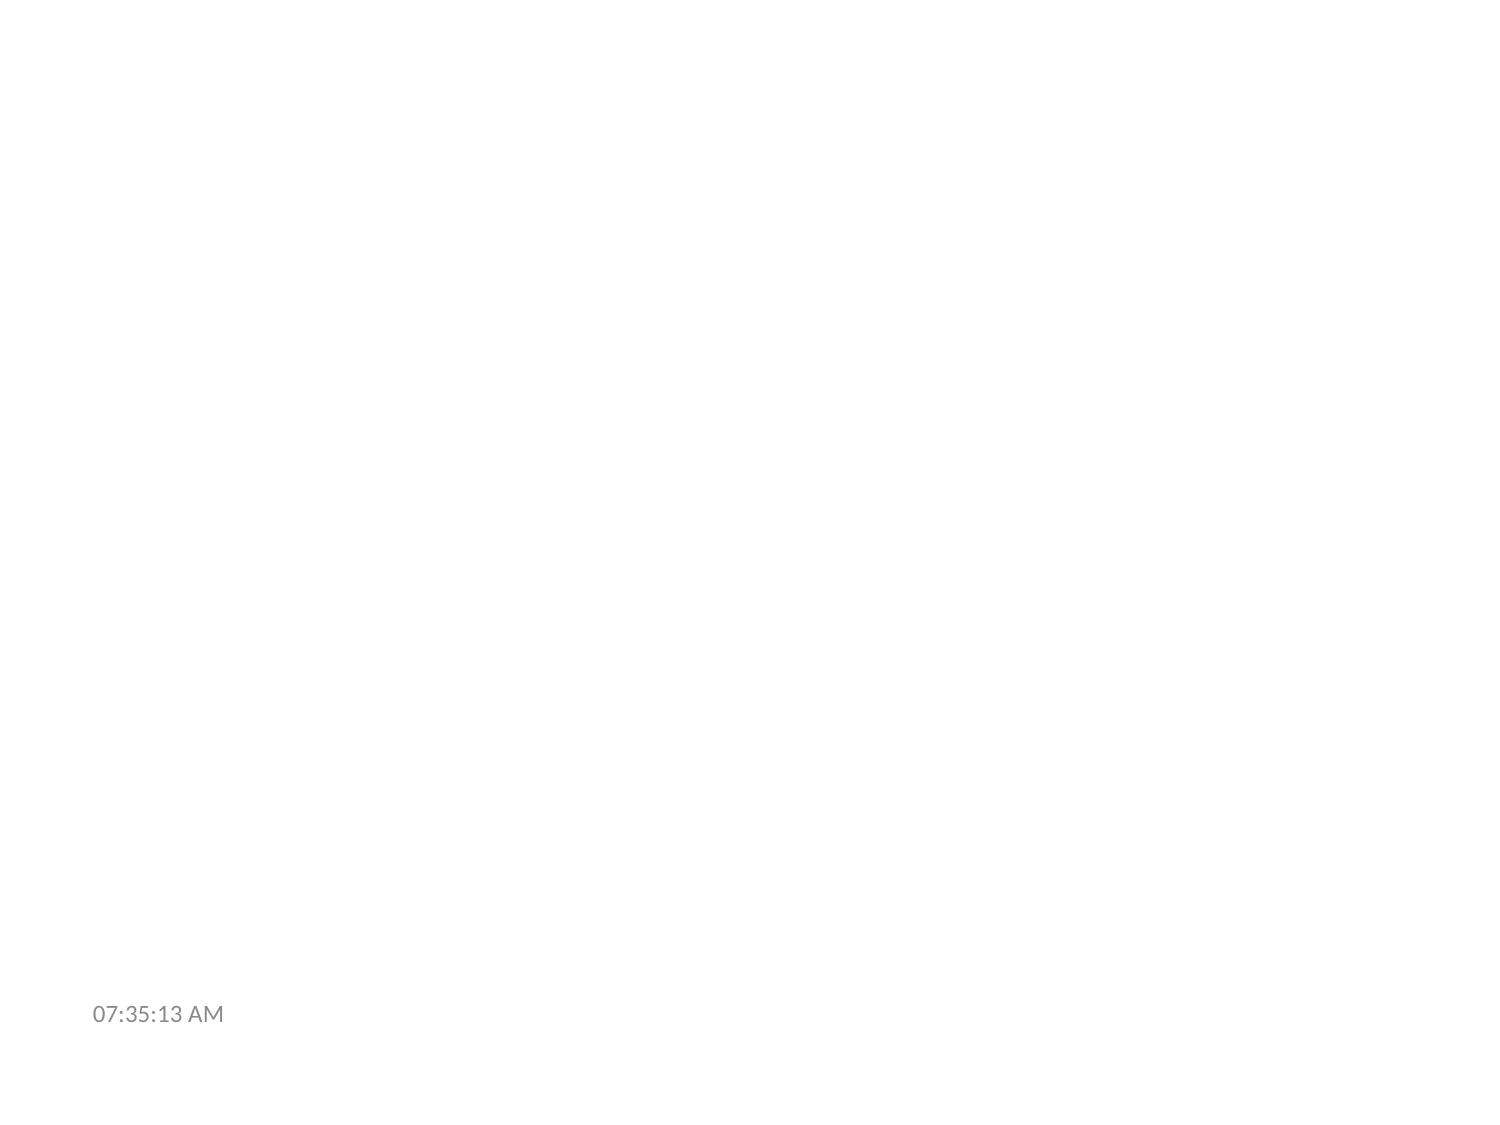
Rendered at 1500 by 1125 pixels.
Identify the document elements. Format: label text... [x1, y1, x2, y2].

text_box 3:35:09 PM [77, 982, 428, 1043]
